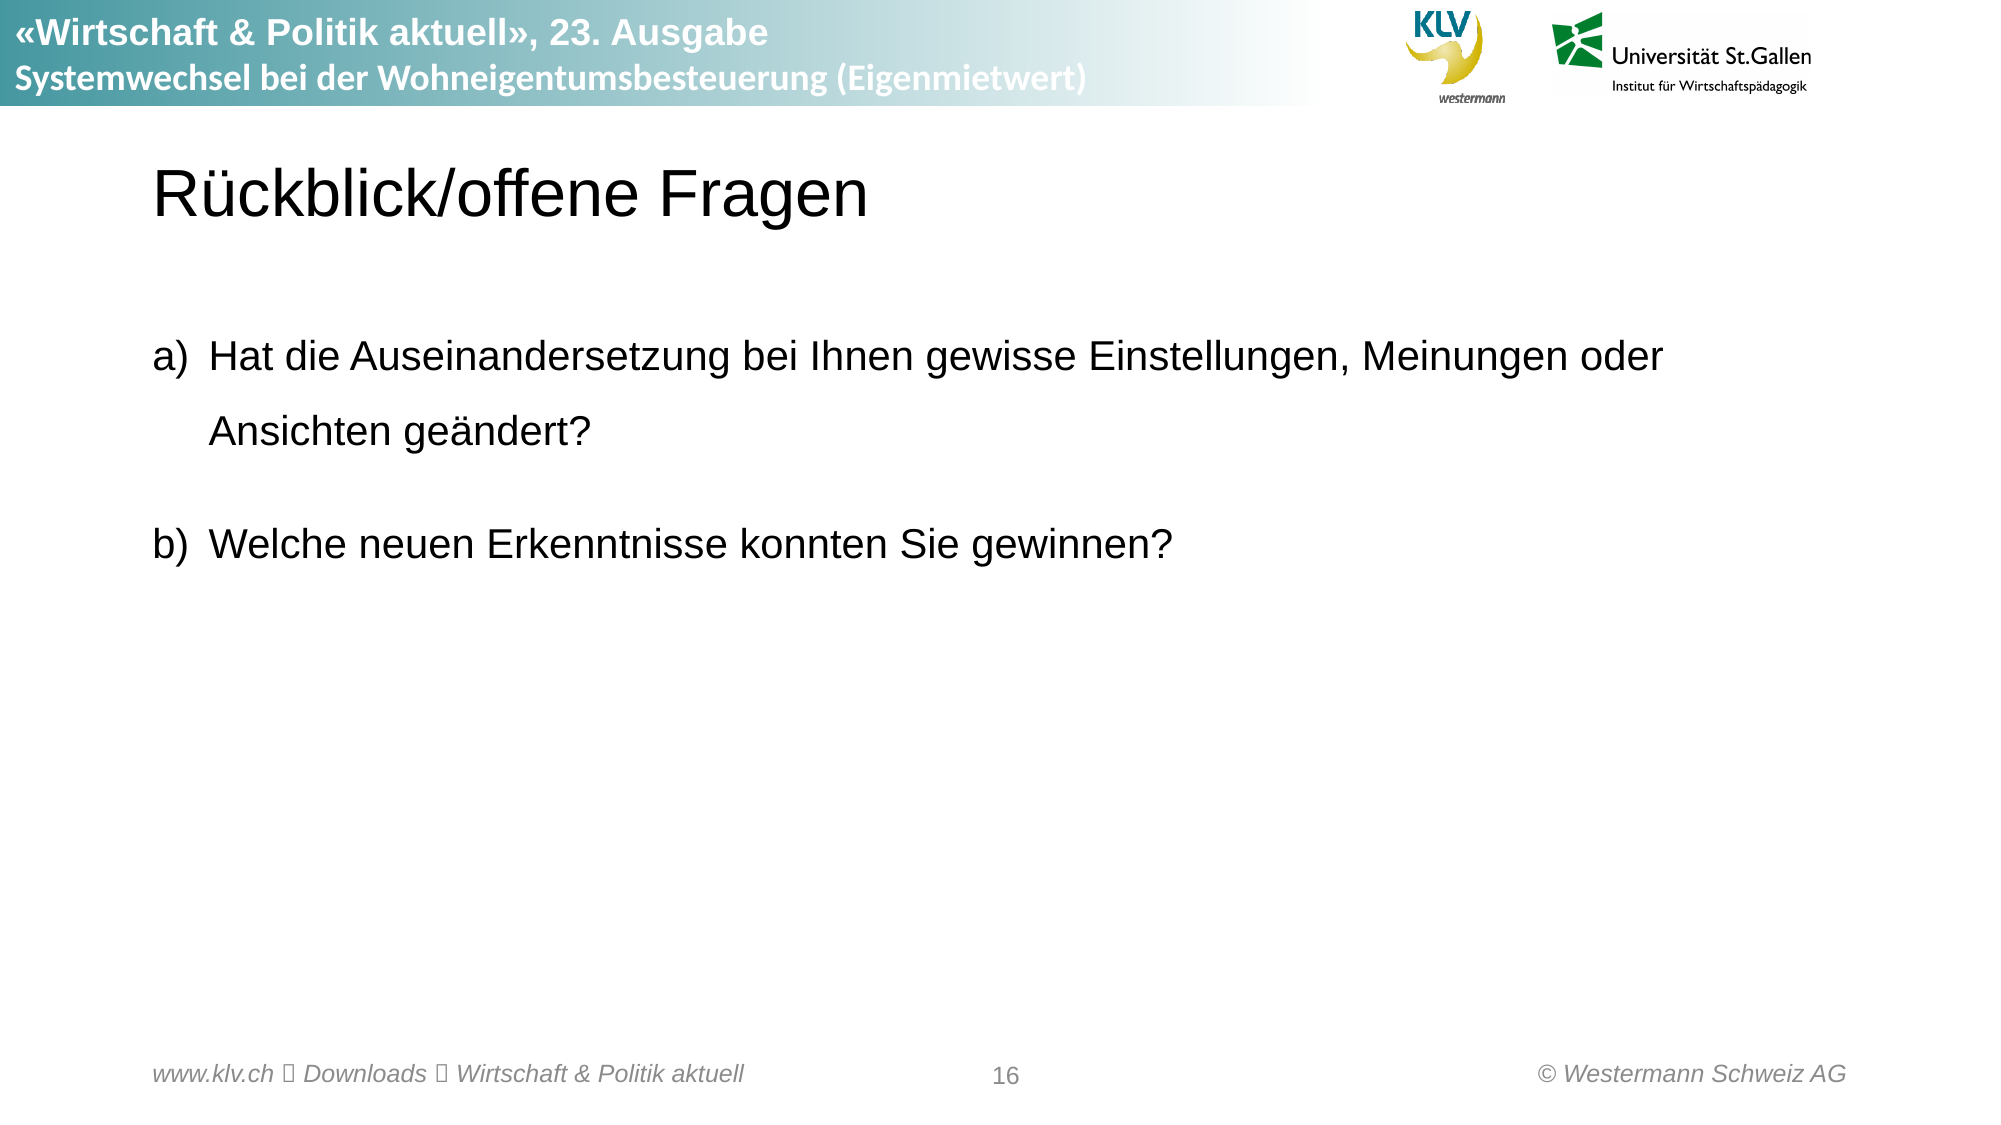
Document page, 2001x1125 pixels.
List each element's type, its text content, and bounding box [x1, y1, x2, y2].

picture [1552, 12, 1811, 92]
title Rückblick/offene Fragen [137, 92, 1863, 299]
text_box © Westermann Schweiz AG [1204, 1042, 1863, 1103]
slide_number 16 [812, 1044, 1200, 1105]
picture [1406, 11, 1505, 92]
slide_number www.klv.ch  Downloads  Wirtschaft & Politik aktuell [137, 1042, 813, 1103]
text_box Hat die Auseinandersetzung bei Ihnen gewisse Einstellungen, Meinungen oder Ansichten geändert? Welche neuen Erkenntnisse konnten Sie gewinnen? [137, 296, 1852, 574]
